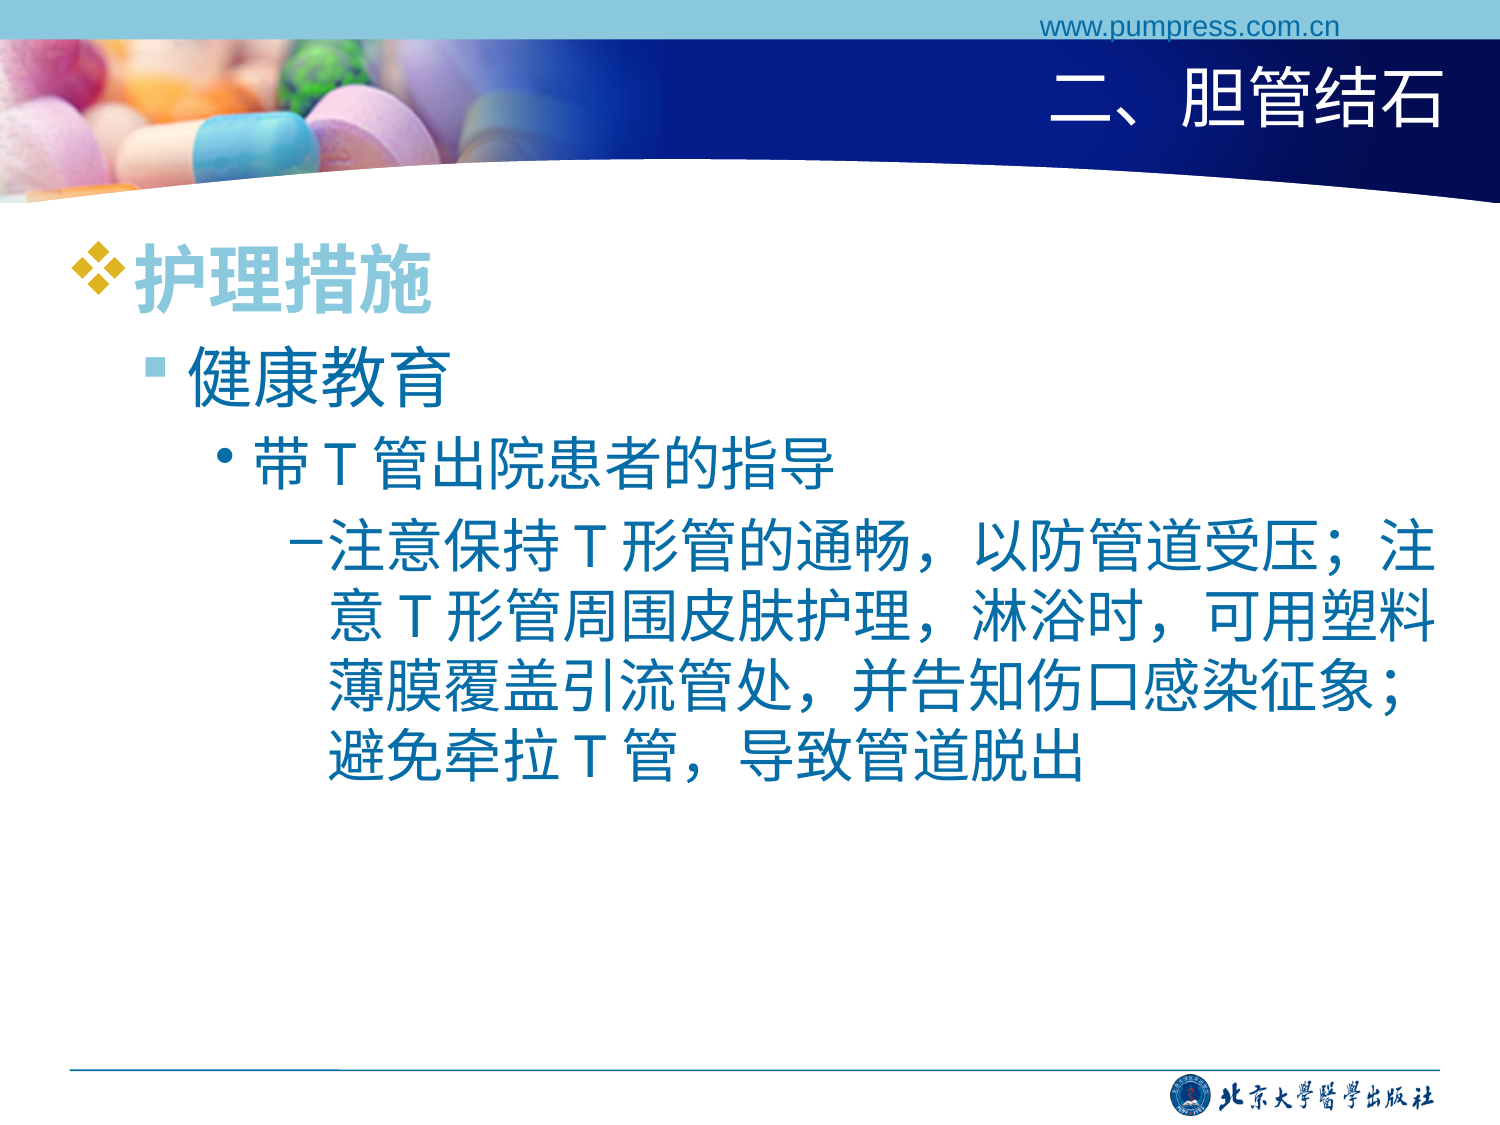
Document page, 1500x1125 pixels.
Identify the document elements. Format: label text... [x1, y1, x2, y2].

title 二、胆管结石 [137, 49, 1463, 143]
list 护理措施 健康教育 带T管出院患者的指导 注意保持T形管的通畅，以防管道受压；注意T形管周围皮肤护理，淋浴时，可用塑料薄膜覆盖引流管处，并告知伤口感染征象；避免牵拉T管，导致管道脱出 [49, 224, 1463, 1026]
picture [1170, 1074, 1436, 1118]
slide_number www.pumpress.com.cn [1025, 0, 1463, 38]
picture [0, 40, 1500, 203]
